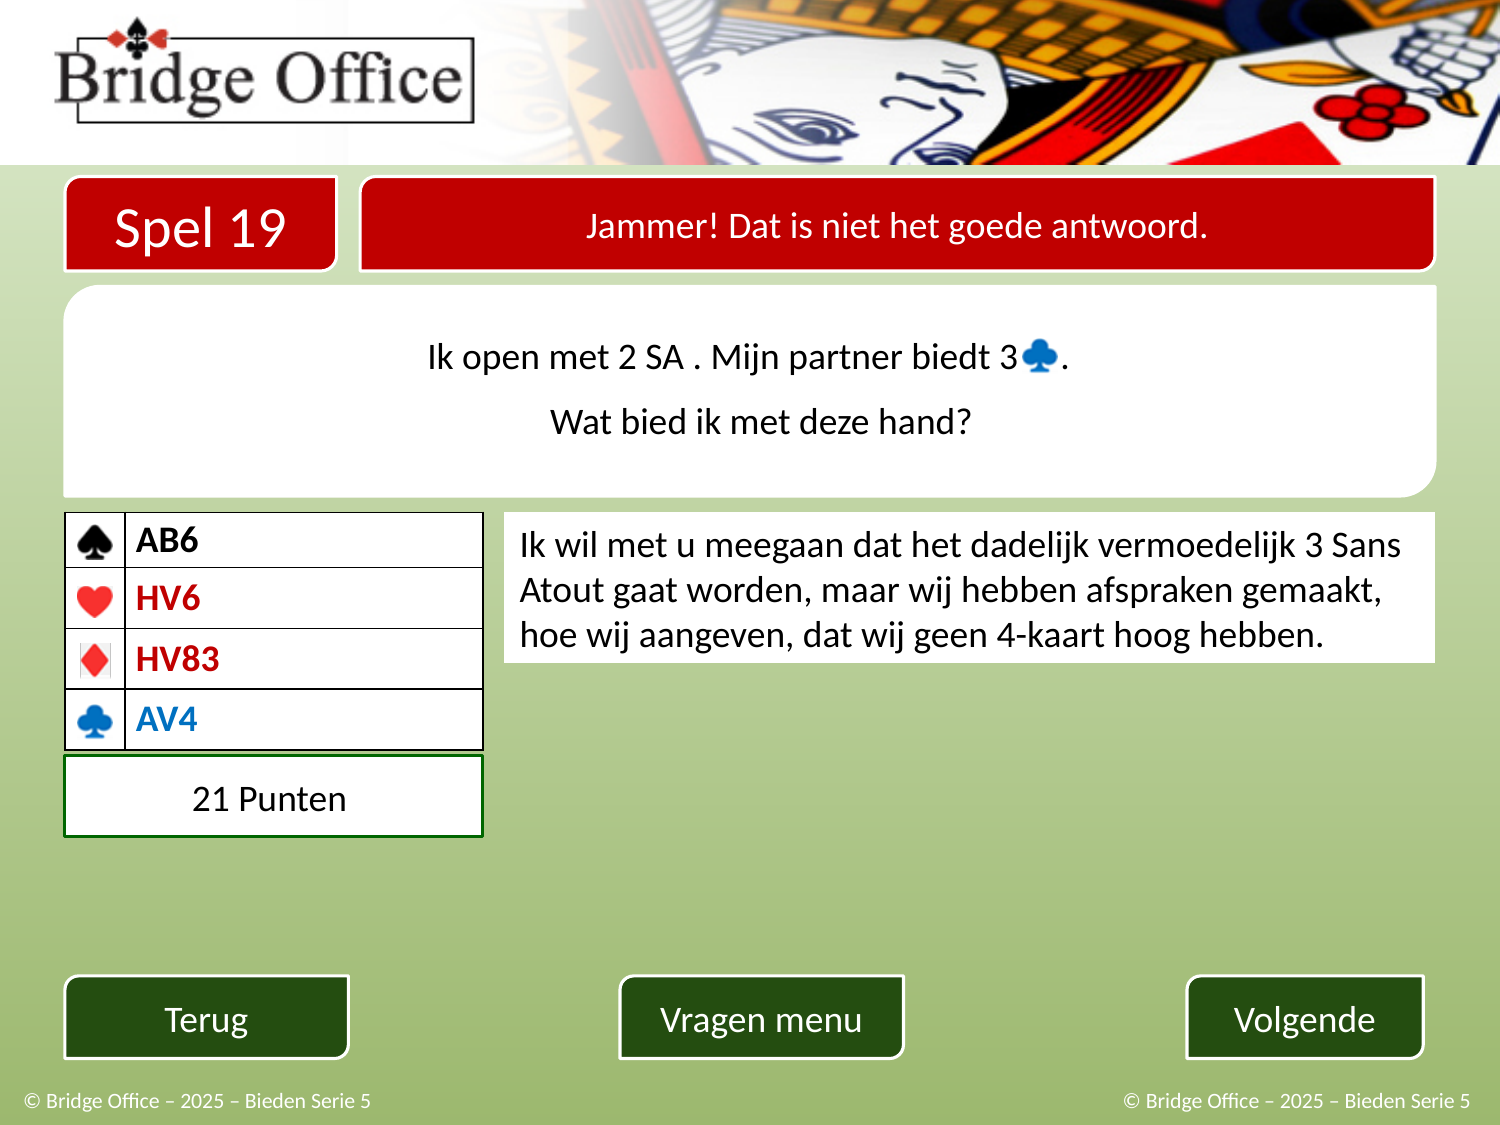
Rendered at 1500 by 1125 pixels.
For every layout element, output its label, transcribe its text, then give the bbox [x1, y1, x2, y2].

picture [77, 643, 114, 679]
table_cell HV83 [126, 629, 482, 688]
text_box 21 Punten [63, 754, 484, 838]
picture [77, 703, 114, 740]
text_box Spel 19 [63, 178, 339, 273]
table_header [66, 513, 124, 567]
text_box Ik wil met u meegaan dat het dadelijk vermoedelijk 3 Sans Atout gaat worden, maar wij hebben afspraken gemaakt, hoe wij aangeven, dat wij geen 4-kaart hoog hebben. [504, 512, 1435, 663]
text_box © Bridge Office – 2025 – Bieden Serie 5 [8, 1079, 393, 1121]
table_cell [66, 629, 124, 688]
picture [1022, 338, 1059, 374]
text_box [63, 284, 1437, 498]
picture [77, 524, 114, 561]
table_header AB6 [126, 513, 482, 567]
text_box Vragen menu [618, 974, 906, 1061]
table_cell AV4 [126, 690, 482, 749]
text_box Jammer! Dat is niet het goede antwoord. [358, 178, 1437, 273]
picture [0, 0, 1500, 166]
table_cell HV6 [126, 568, 482, 628]
text_box Wat bied ik met deze hand? [528, 389, 995, 450]
text_box Terug [63, 974, 350, 1061]
text_box © Bridge Office – 2025 – Bieden Serie 5 [1107, 1079, 1500, 1121]
text_box Volgende [1185, 974, 1425, 1061]
picture [77, 585, 114, 618]
table_cell [66, 568, 124, 628]
text_box Ik open met 2 SA . Mijn partner biedt 3 . [394, 324, 1104, 385]
table_cell [66, 690, 124, 749]
